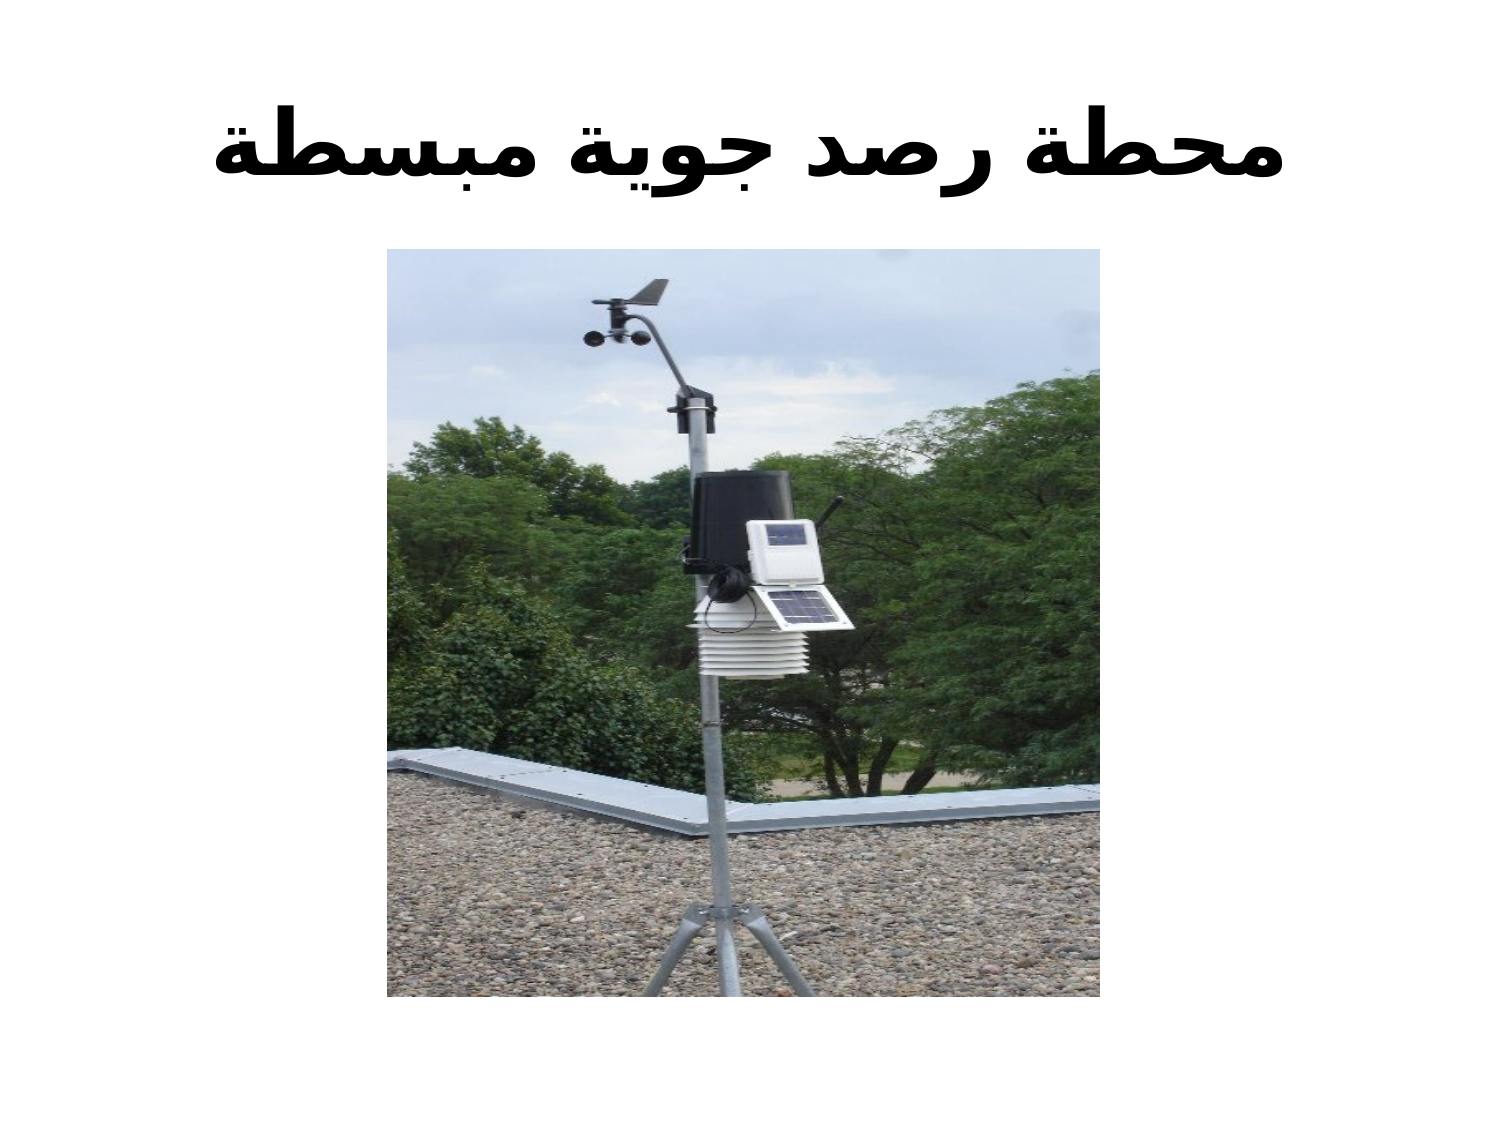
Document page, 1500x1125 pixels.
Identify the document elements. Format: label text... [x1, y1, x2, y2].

picture [387, 249, 1100, 997]
title محطة رصد جوية مبسطة [75, 45, 1425, 233]
